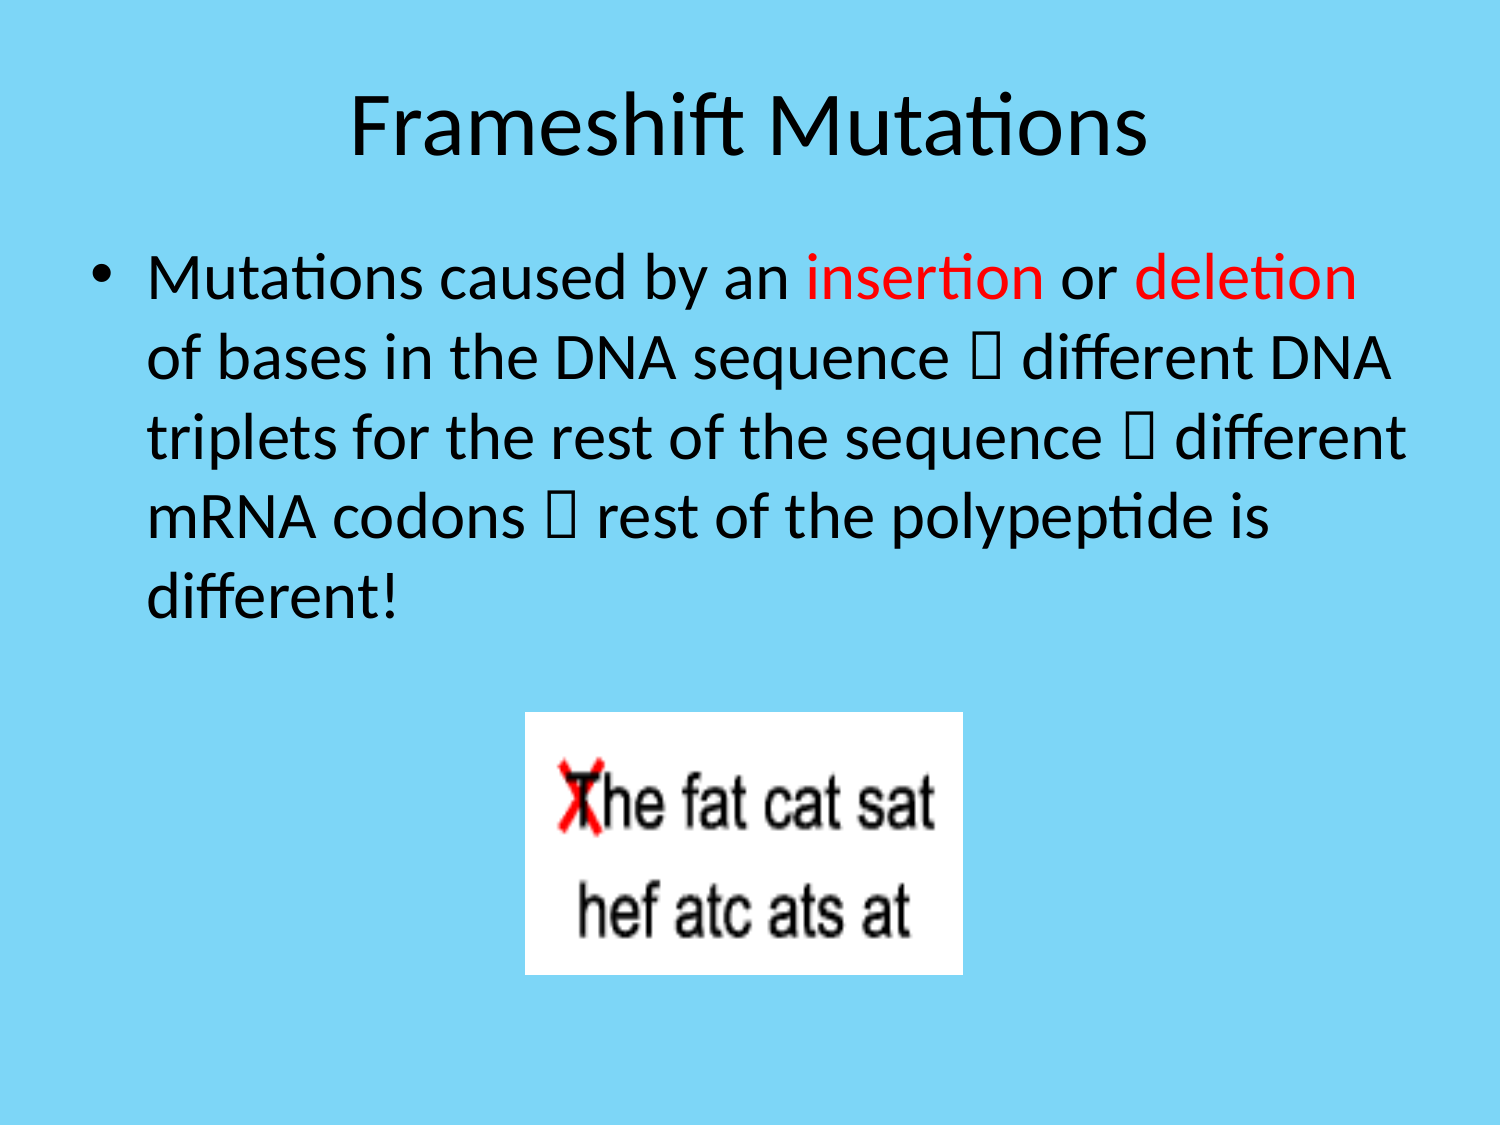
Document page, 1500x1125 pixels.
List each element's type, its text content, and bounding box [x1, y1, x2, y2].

title Frameshift Mutations [75, 24, 1425, 213]
picture [524, 712, 963, 976]
list Mutations caused by an insertion or deletion of bases in the DNA sequence  different DNA triplets for the rest of the sequence  different mRNA codons  rest of the polypeptide is different! [75, 224, 1425, 663]
